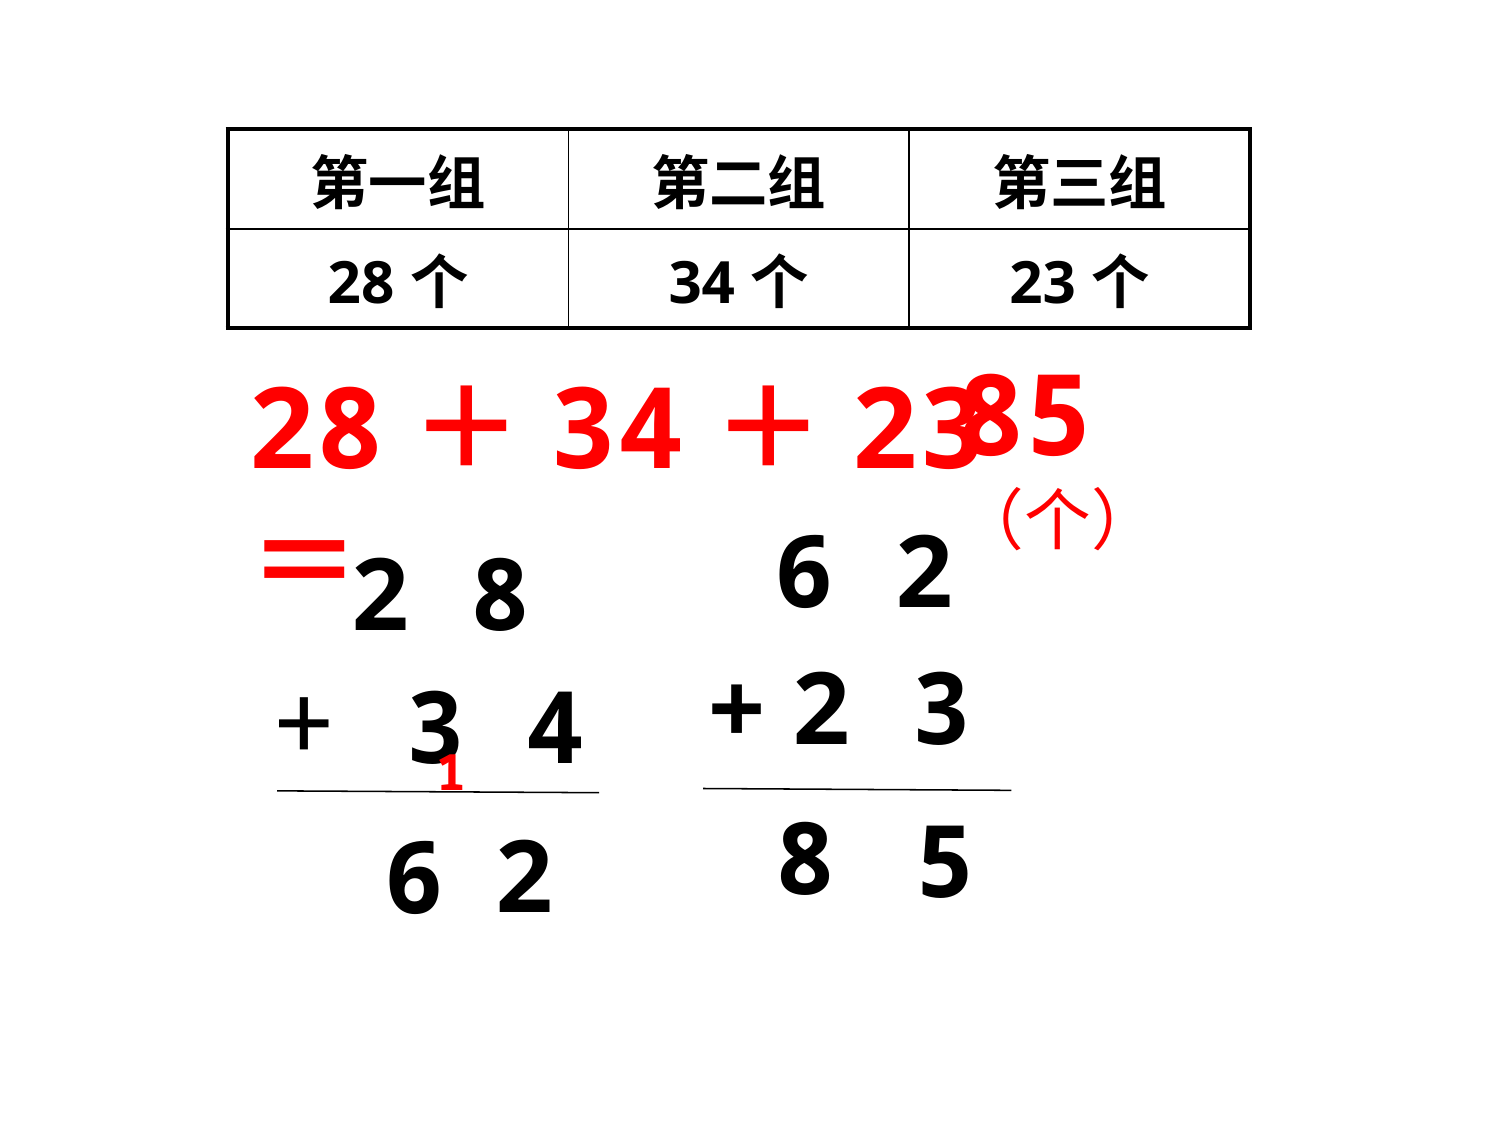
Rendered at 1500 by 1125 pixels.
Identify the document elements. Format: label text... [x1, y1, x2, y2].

text_box 28＋34＋23＝ [233, 348, 943, 634]
table_cell 34个 [569, 230, 908, 326]
text_box 85（个） [943, 335, 1269, 565]
table_header 第一组 [230, 131, 568, 228]
table_header 第三组 [910, 131, 1248, 228]
text_box 5 [900, 790, 1066, 926]
text_box + 3 4 [255, 643, 656, 794]
table_cell 23个 [910, 230, 1248, 326]
text_box 6 [369, 805, 489, 941]
text_box 1 [421, 733, 541, 809]
text_box 2 8 [277, 510, 678, 660]
table_header 第二组 [569, 131, 908, 228]
text_box 2 [489, 804, 600, 940]
text_box 8 [708, 787, 897, 923]
text_box 6 2 [707, 500, 1130, 635]
table_cell 28个 [230, 230, 568, 326]
text_box + 2 3 [693, 636, 1116, 772]
